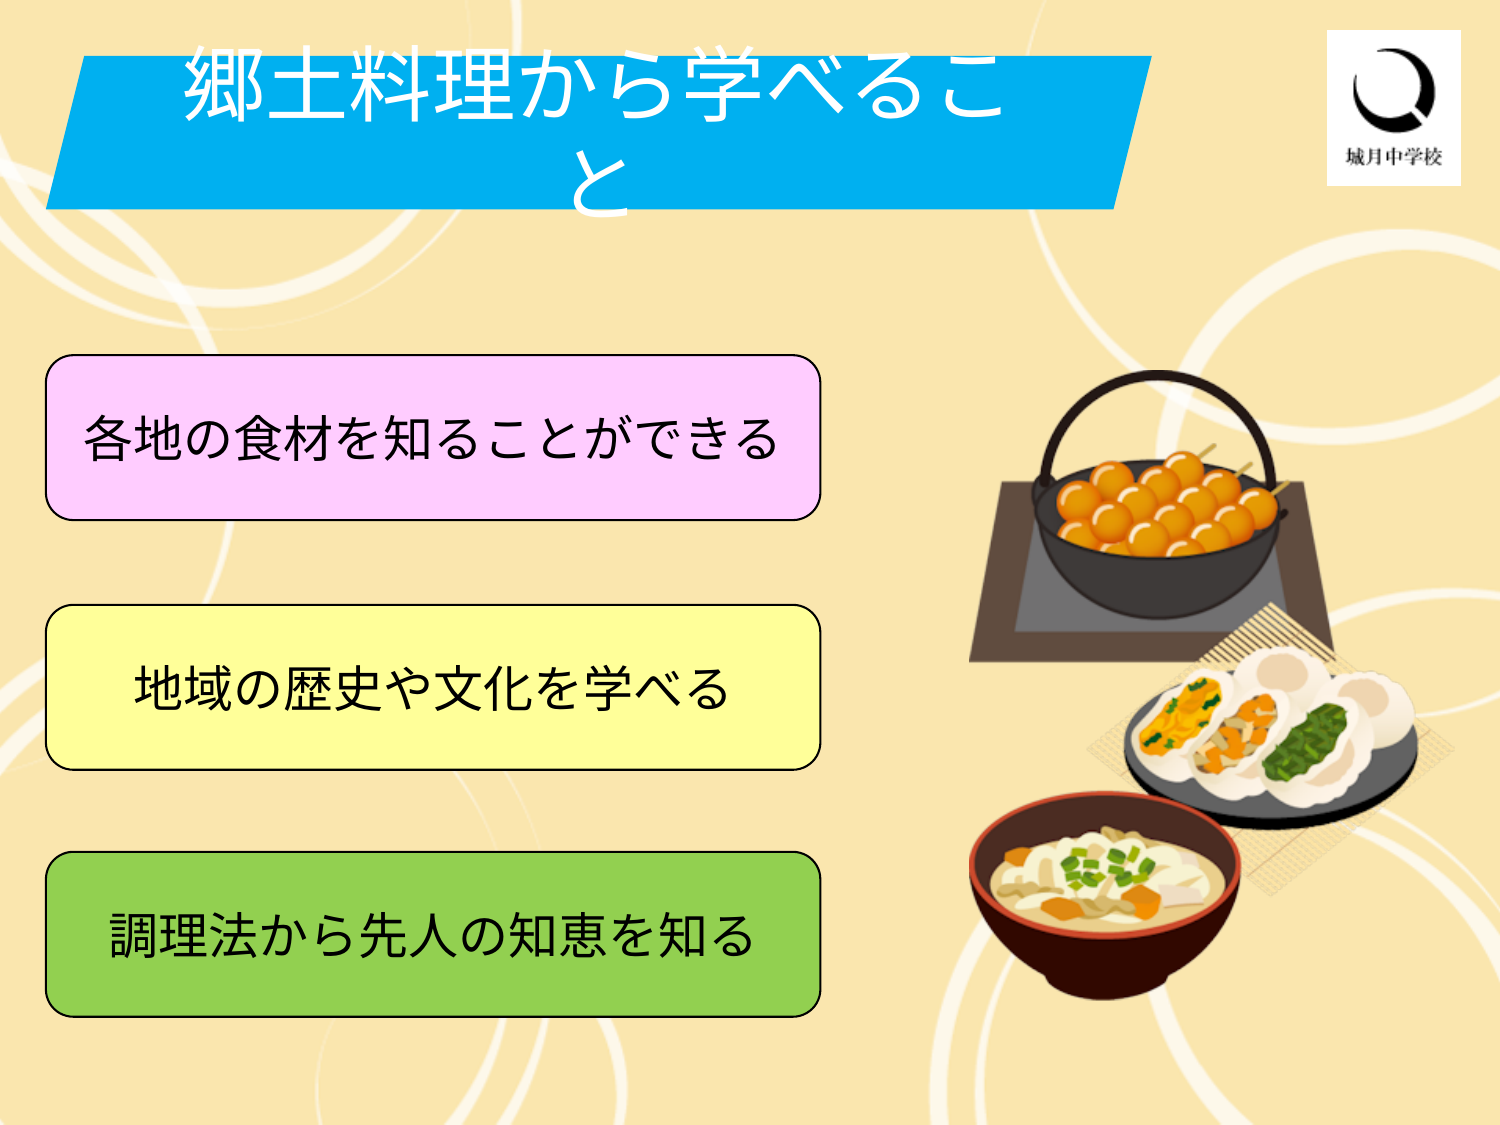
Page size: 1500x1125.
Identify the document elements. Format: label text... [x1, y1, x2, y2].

text_box 郷土料理から学べること [44, 54, 1154, 211]
picture [0, 0, 1500, 1125]
text_box 各地の食材を知ることができる [44, 354, 822, 522]
text_box 調理法から先人の知恵を知る [44, 850, 822, 1018]
text_box 地域の歴史や文化を学べる [44, 603, 822, 771]
